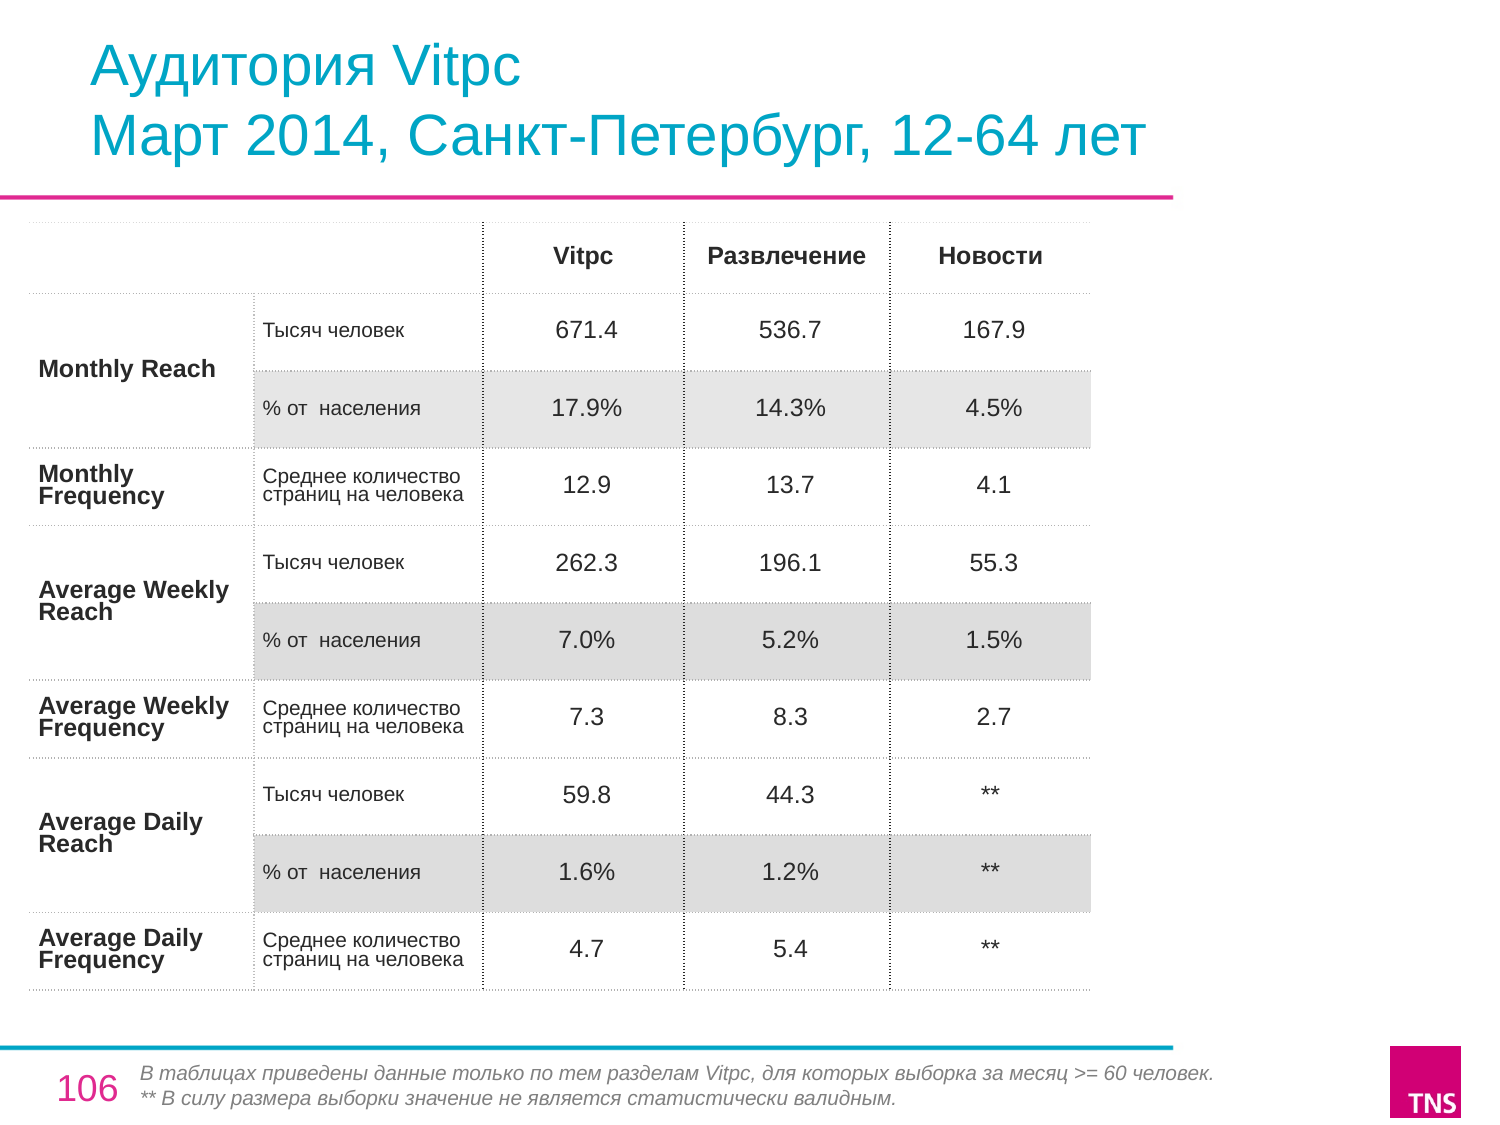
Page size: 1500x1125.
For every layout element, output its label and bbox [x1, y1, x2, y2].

table_header [29, 223, 1091, 294]
table_cell [29, 294, 1091, 990]
text_box [124, 1052, 1463, 1117]
picture [0, 0, 1500, 1125]
title [74, 8, 1476, 187]
slide_number [40, 1055, 392, 1125]
